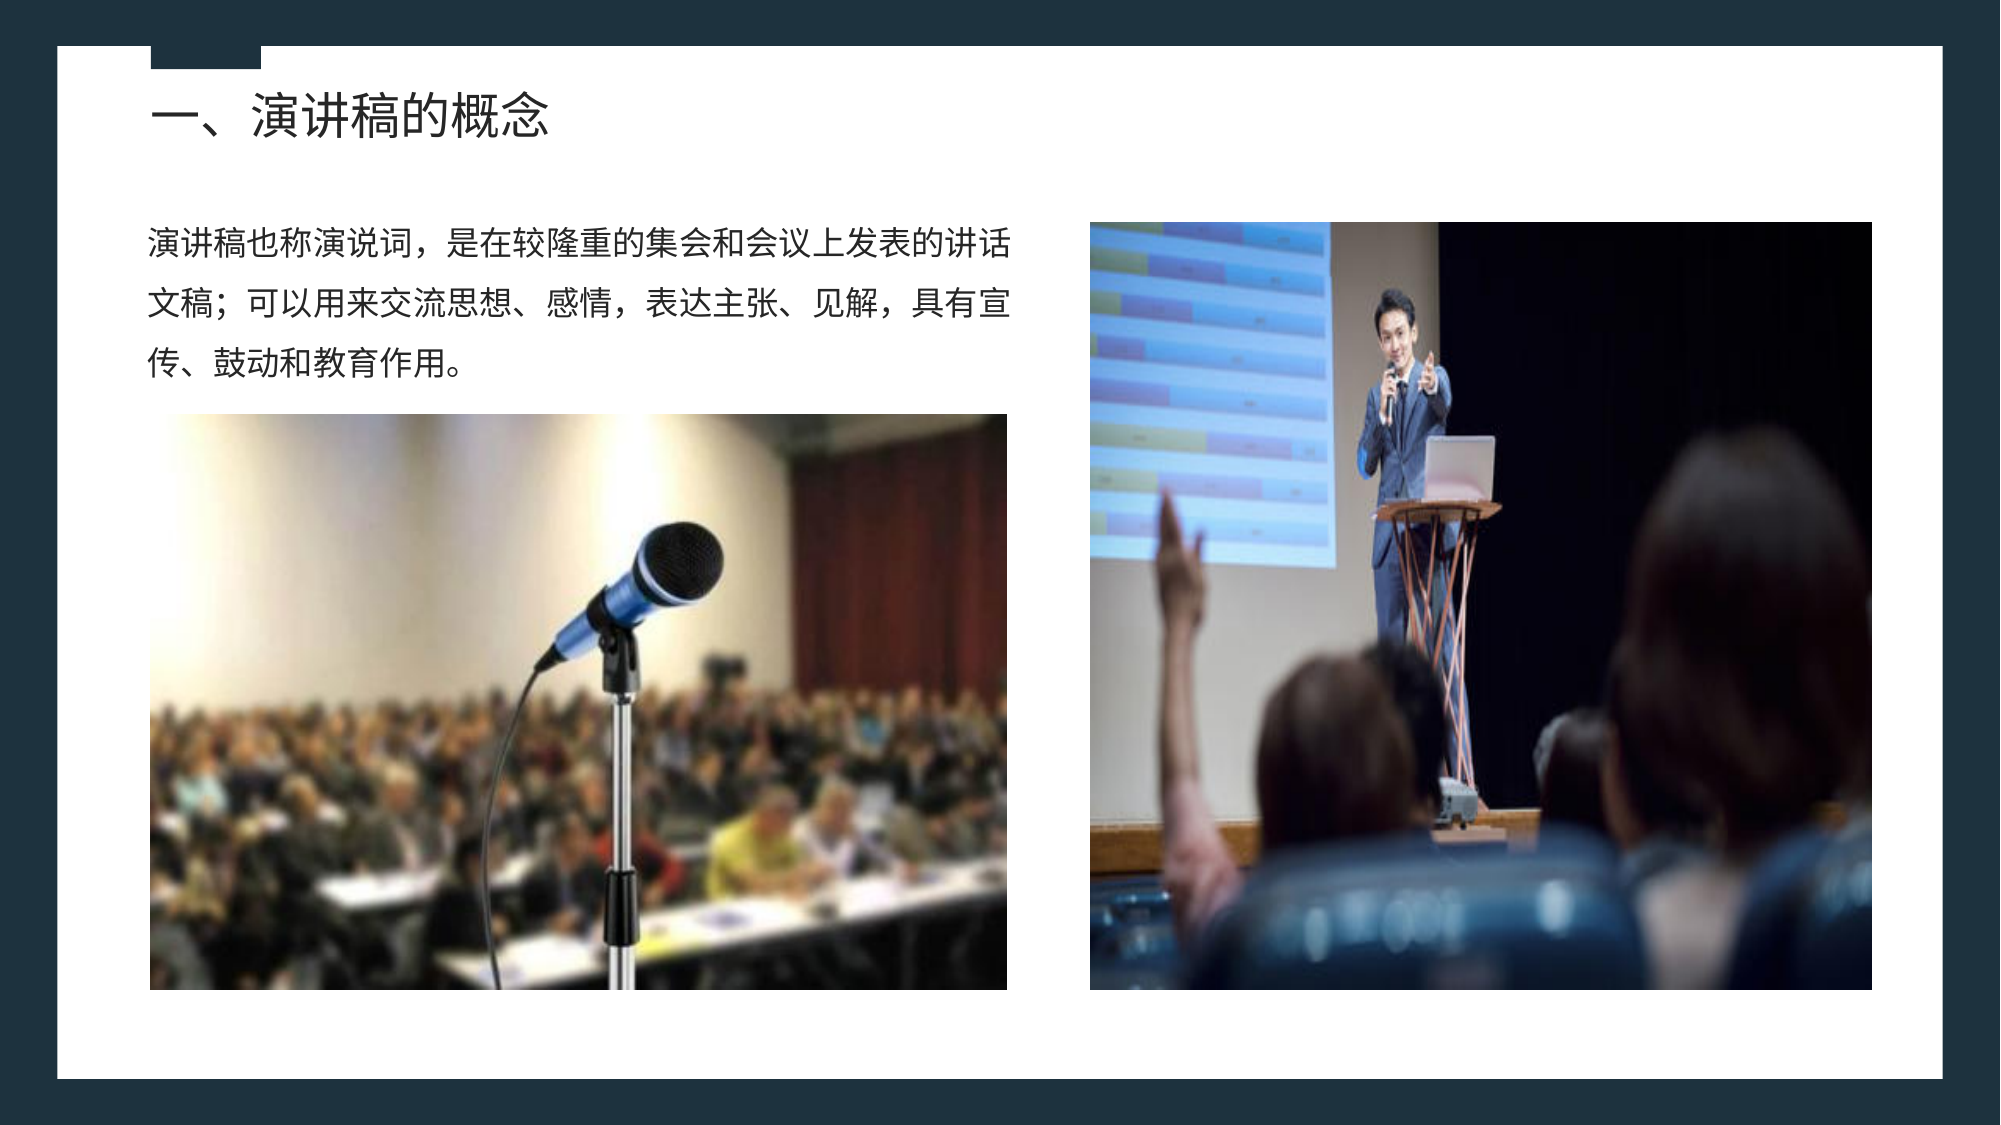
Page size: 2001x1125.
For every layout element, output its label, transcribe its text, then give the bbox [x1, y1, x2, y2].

text_box 一、演讲稿的概念 [150, 77, 846, 152]
picture [150, 414, 1007, 990]
text_box 演讲稿也称演说词，是在较隆重的集会和会议上发表的讲话文稿；可以用来交流思想、感情，表达主张、见解，具有宣传、鼓动和教育作用。 [132, 194, 1037, 390]
picture [1090, 222, 1872, 990]
